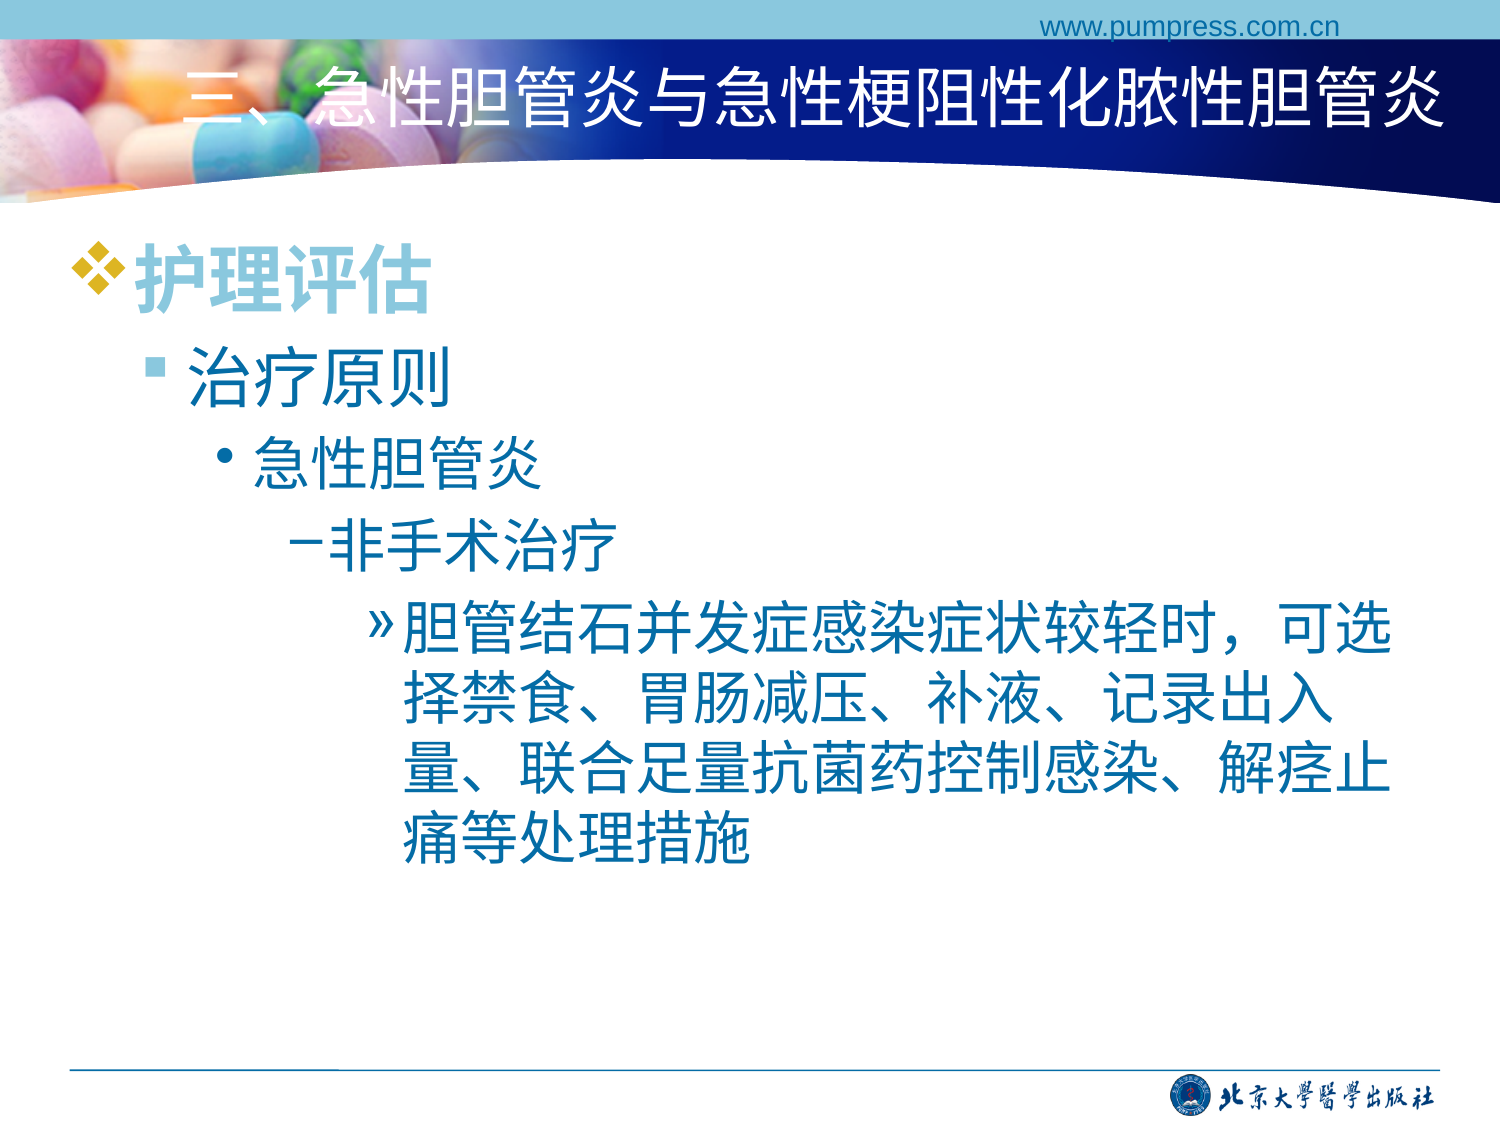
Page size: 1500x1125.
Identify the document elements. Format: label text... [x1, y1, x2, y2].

picture [0, 40, 1500, 203]
list 护理评估 治疗原则 急性胆管炎 非手术治疗 胆管结石并发症感染症状较轻时，可选择禁食、胃肠减压、补液、记录出入量、联合足量抗菌药控制感染、解痉止痛等处理措施 [49, 224, 1463, 1026]
title 三、急性胆管炎与急性梗阻性化脓性胆管炎 [137, 49, 1463, 143]
slide_number www.pumpress.com.cn [1025, 0, 1463, 38]
picture [1170, 1074, 1436, 1118]
